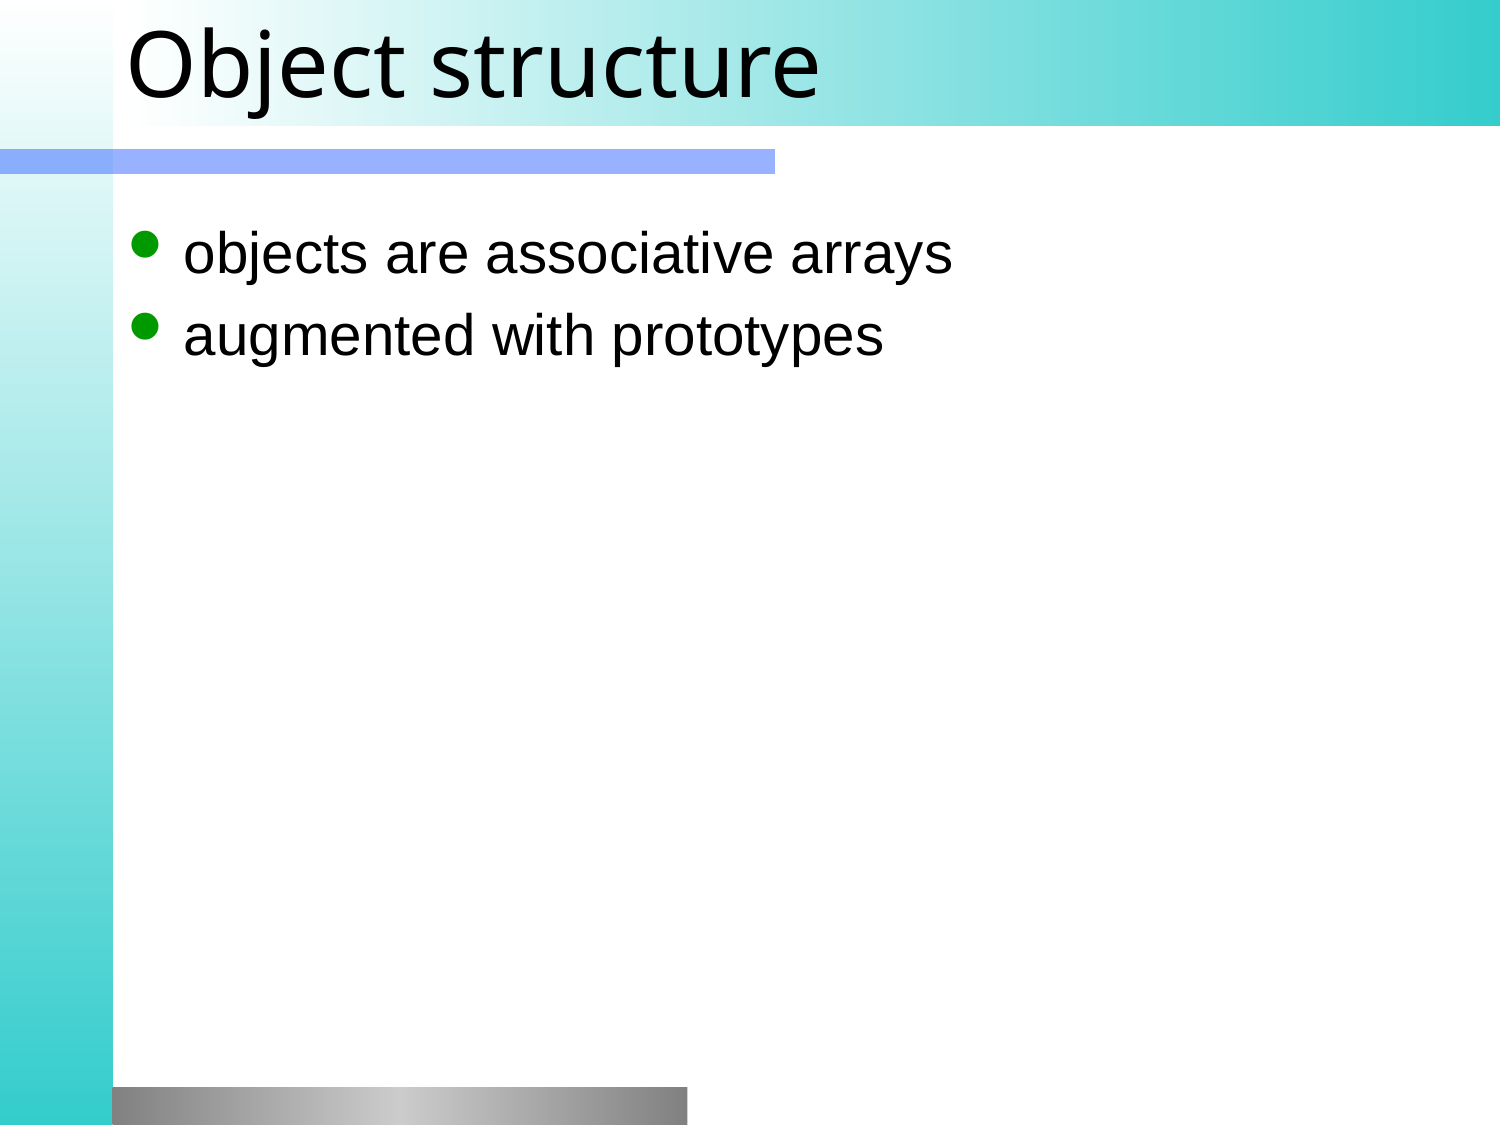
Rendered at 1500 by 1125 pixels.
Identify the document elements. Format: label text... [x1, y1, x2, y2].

list objects are associative arrays augmented with prototypes [112, 207, 1388, 1073]
title Object structure [110, 0, 1424, 126]
